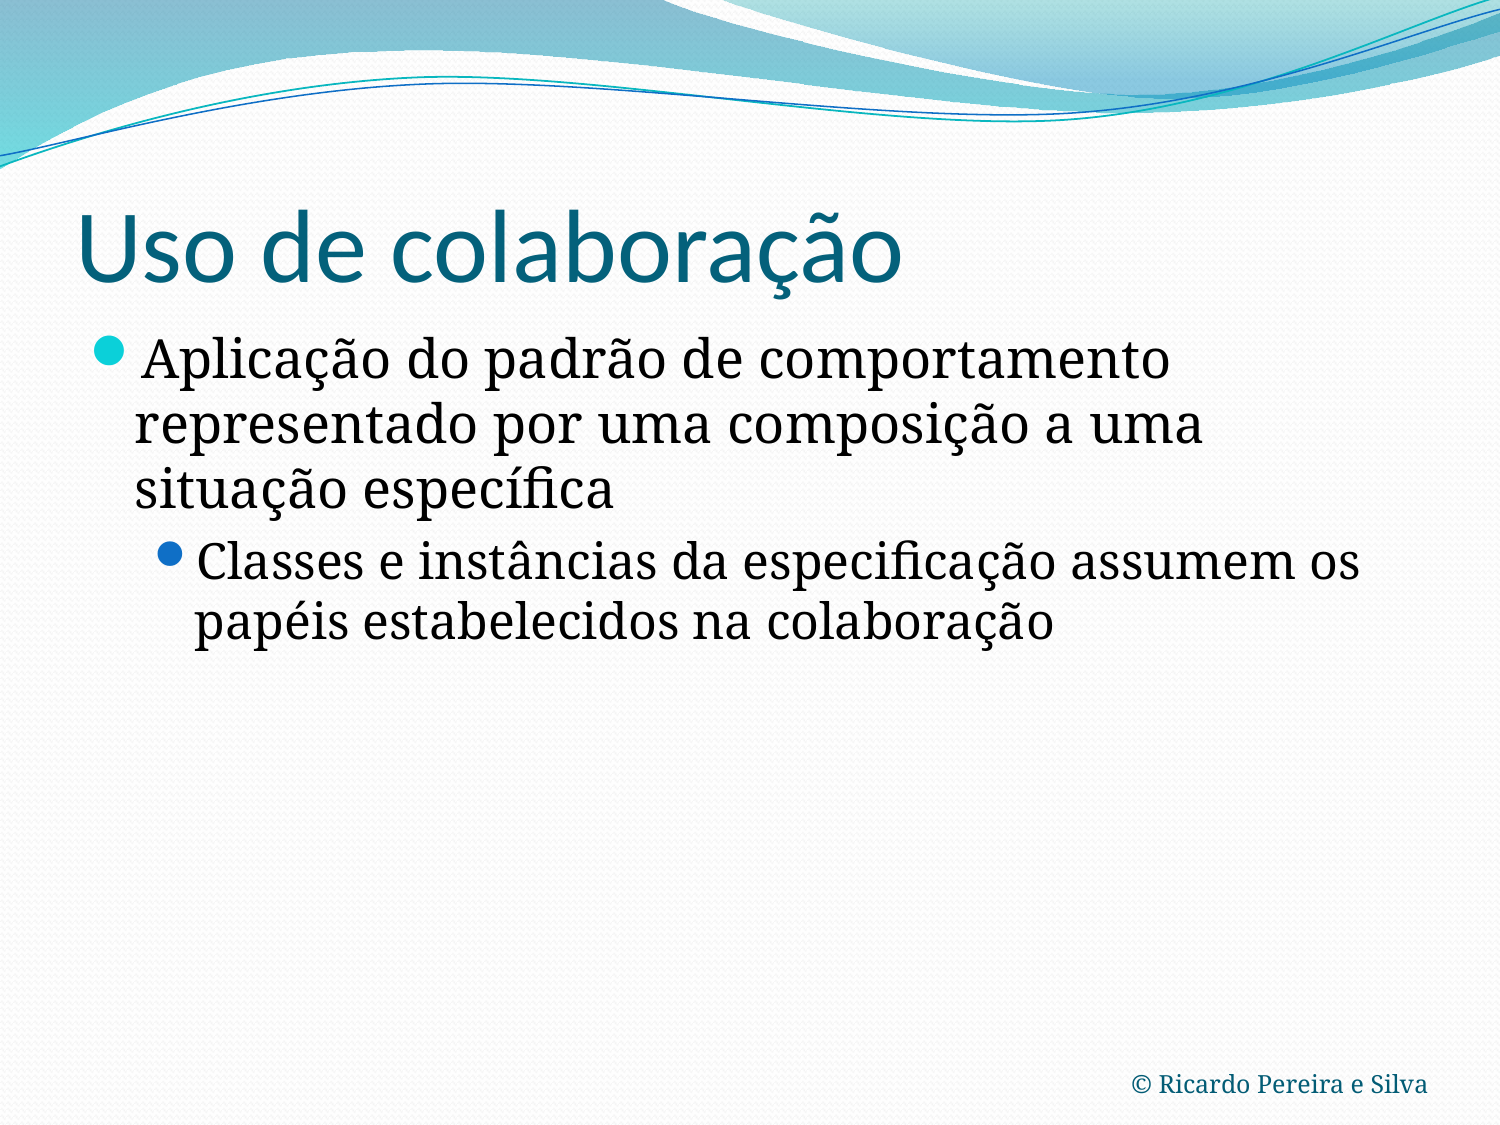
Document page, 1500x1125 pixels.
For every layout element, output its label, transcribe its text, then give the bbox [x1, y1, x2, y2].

list Aplicação do padrão de comportamento representado por uma composição a uma situação específica Classes e instâncias da especificação assumem os papéis estabelecidos na colaboração [75, 317, 1425, 1038]
footer © Ricardo Pereira e Silva [1101, 1042, 1429, 1103]
title Uso de colaboração [75, 115, 1425, 303]
